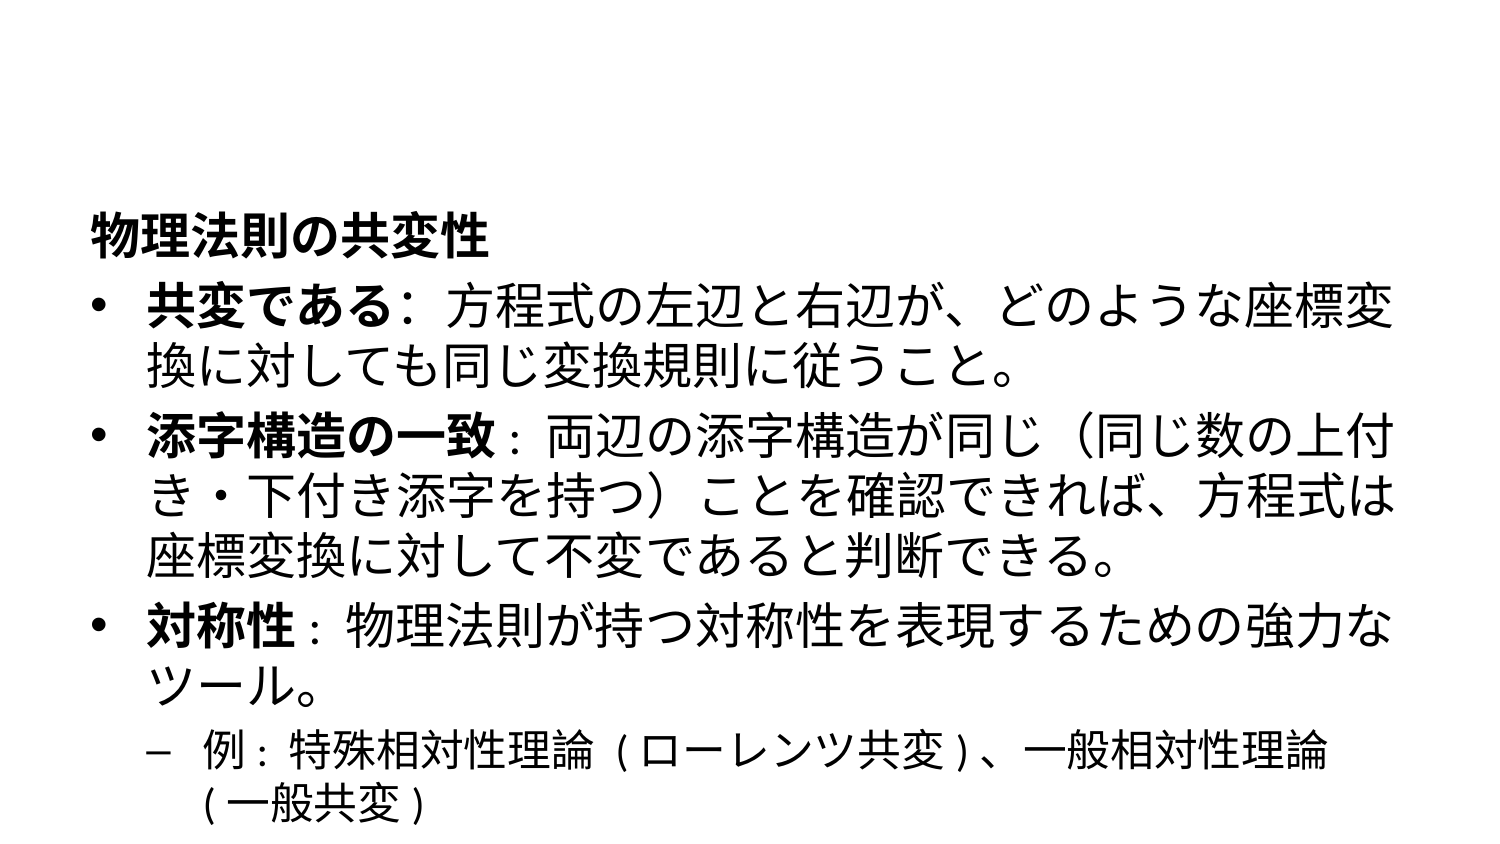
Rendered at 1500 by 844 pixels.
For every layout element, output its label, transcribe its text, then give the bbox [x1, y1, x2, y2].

list 物理法則の共変性 共変である：方程式の左辺と右辺が、どのような座標変換に対しても同じ変換規則に従うこと。 添字構造の一致: 両辺の添字構造が同じ（同じ数の上付き・下付き添字を持つ）ことを確認できれば、方程式は座標変換に対して不変であると判断できる。 対称性: 物理法則が持つ対称性を表現するための強力なツール。 例: 特殊相対性理論 (ローレンツ共変)、一般相対性理論 (一般共変) [75, 196, 1425, 754]
